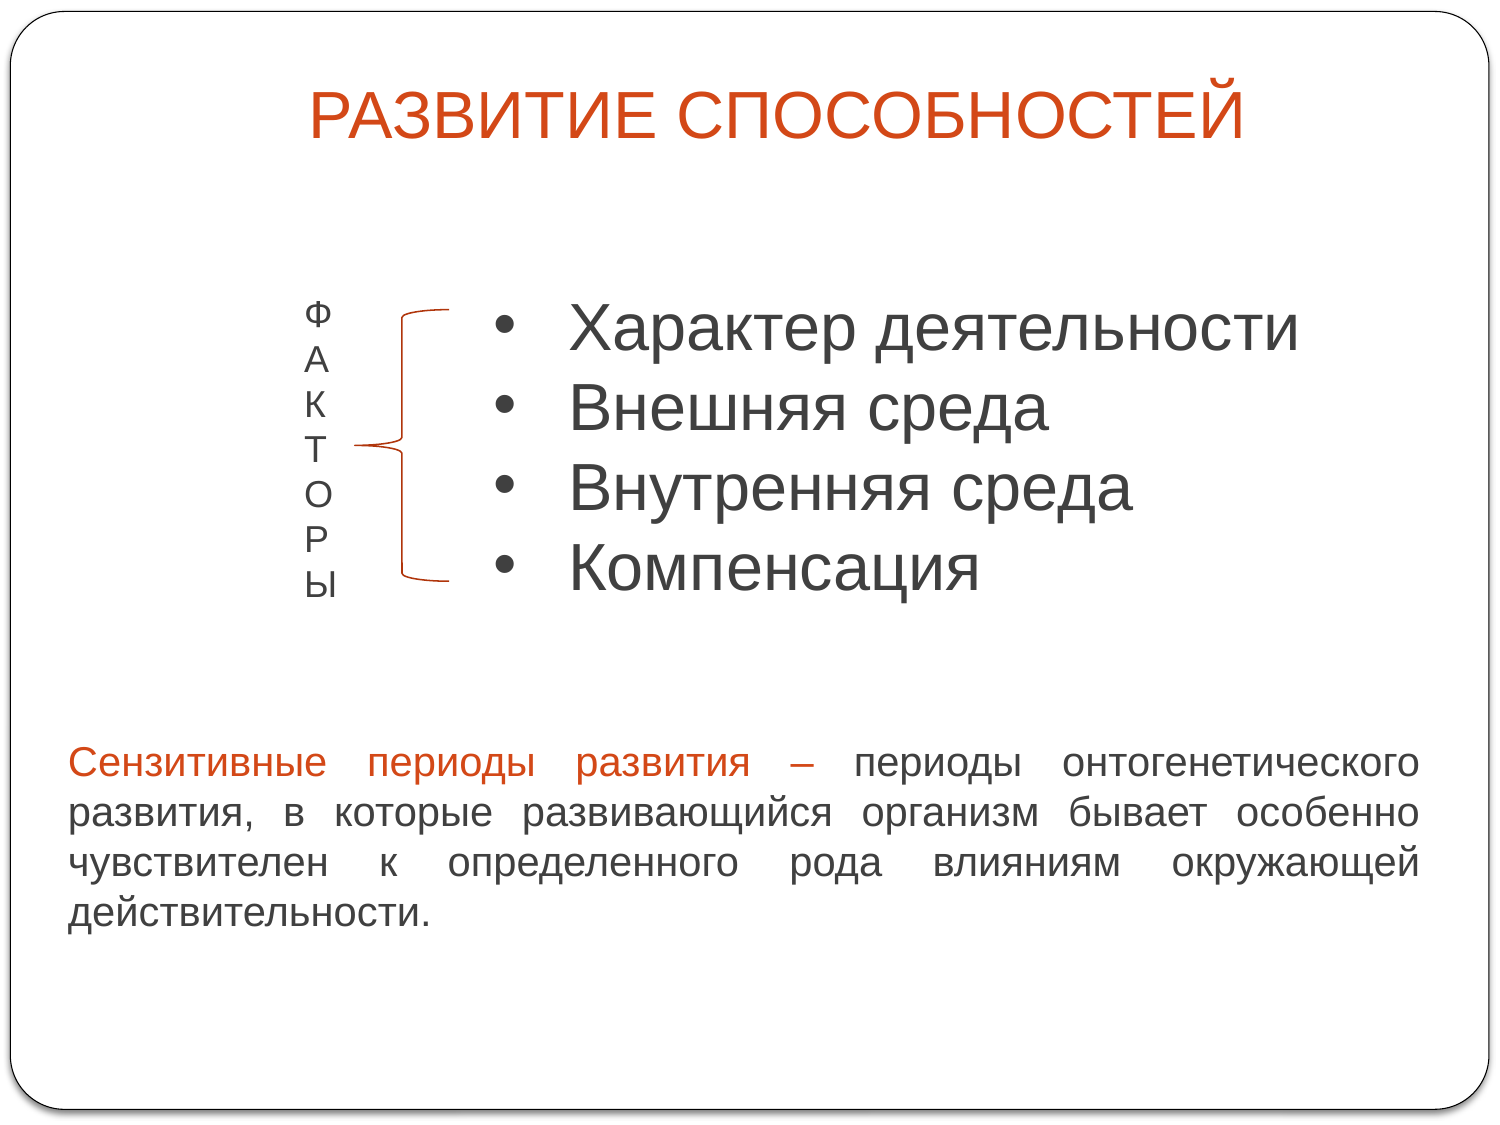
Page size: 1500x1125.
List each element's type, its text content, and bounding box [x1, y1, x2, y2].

text_box Характер деятельности Внешняя среда Внутренняя среда Компенсация [478, 276, 1400, 611]
text_box Сензитивные периоды развития – периоды онтогенетического развития, в которые развивающийся организм бывает особенно чувствителен к определенного рода влияниям окружающей действительности. [53, 727, 1436, 943]
text_box ФАКТОРЫ [289, 282, 355, 612]
text_box [353, 308, 450, 582]
text_box РАЗВИТИЕ СПОСОБНОСТЕЙ [293, 64, 1262, 160]
